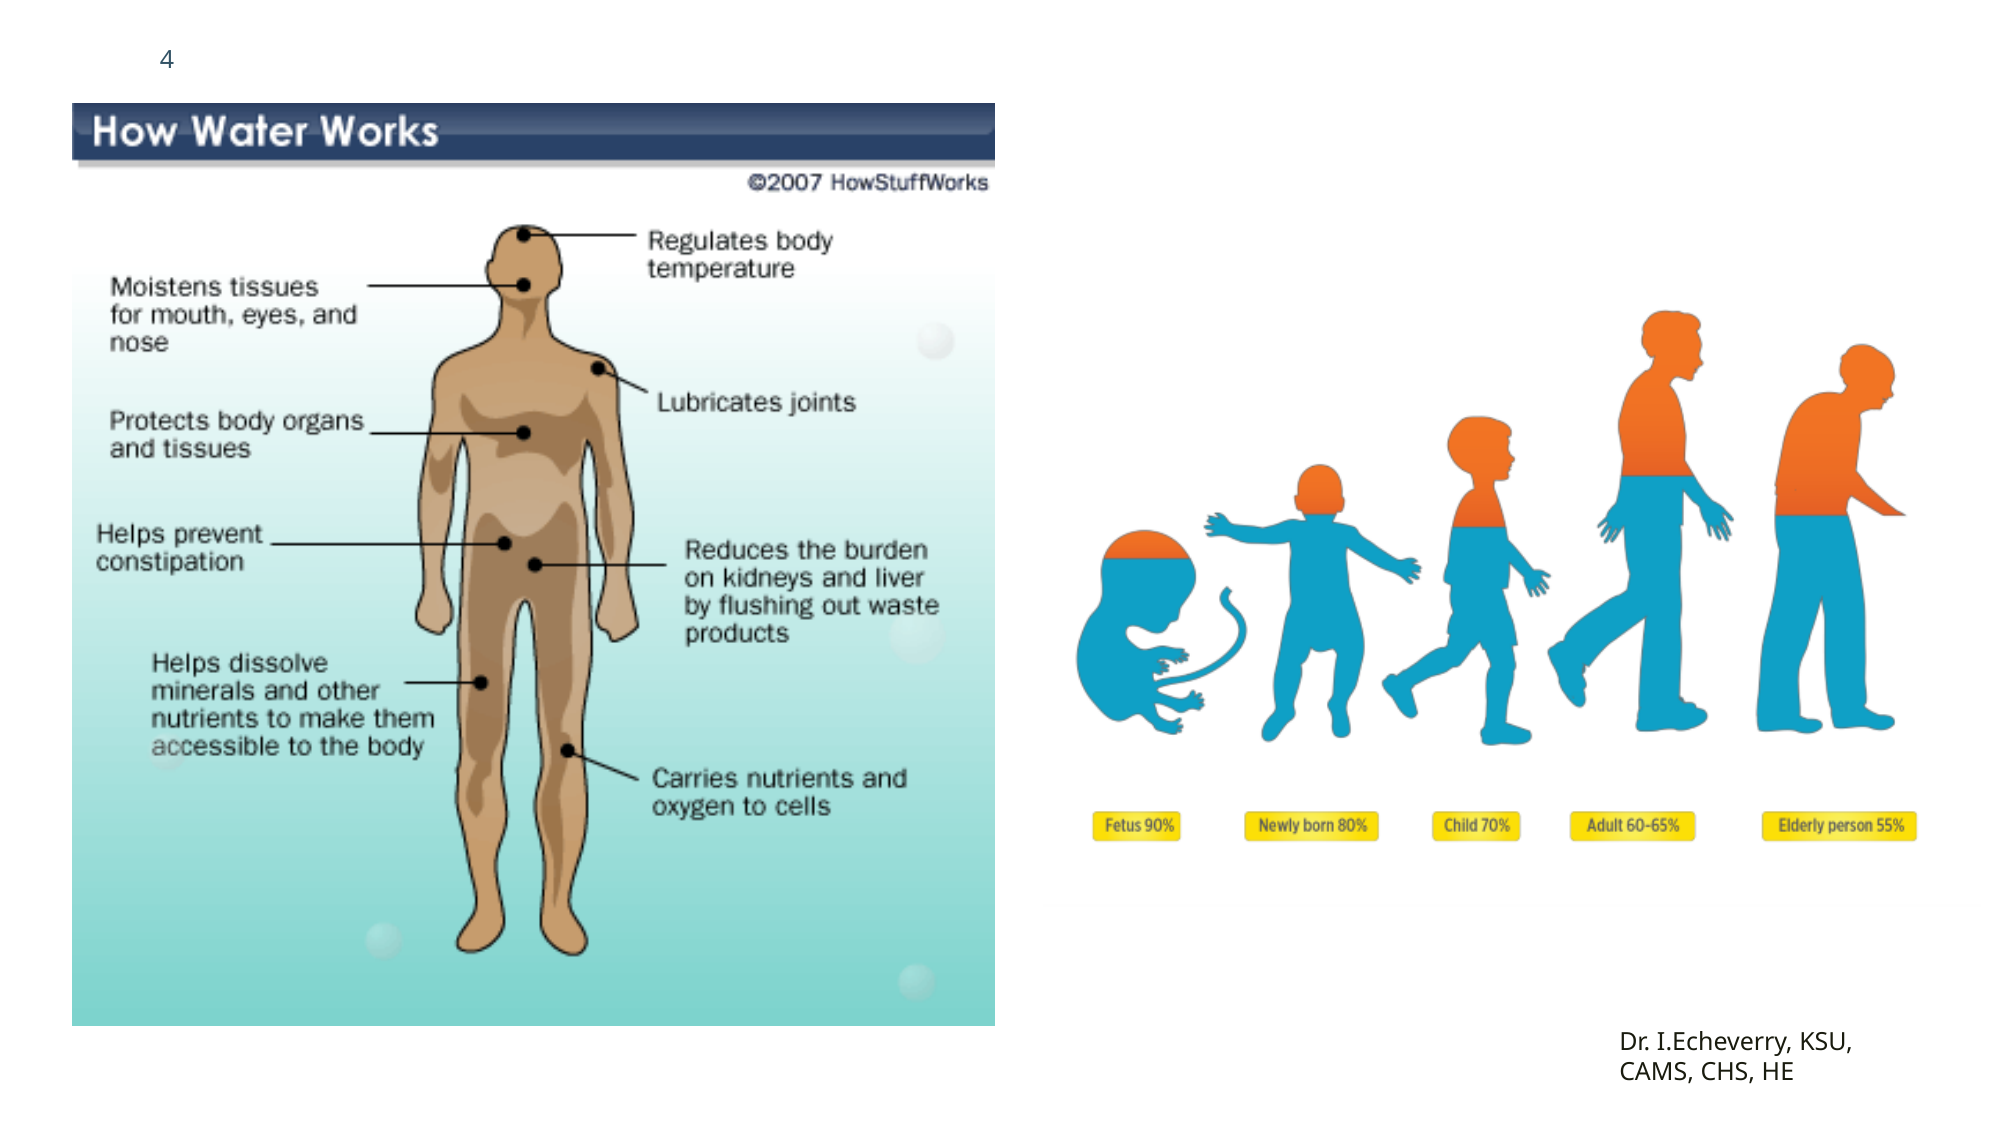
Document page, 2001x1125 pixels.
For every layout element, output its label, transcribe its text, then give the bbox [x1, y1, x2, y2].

picture [1043, 222, 1981, 907]
slide_number 4 [61, 30, 190, 91]
picture [72, 103, 995, 1026]
footer Dr. I.Echeverry, KSU, CAMS, CHS, HE [1604, 1025, 1946, 1086]
